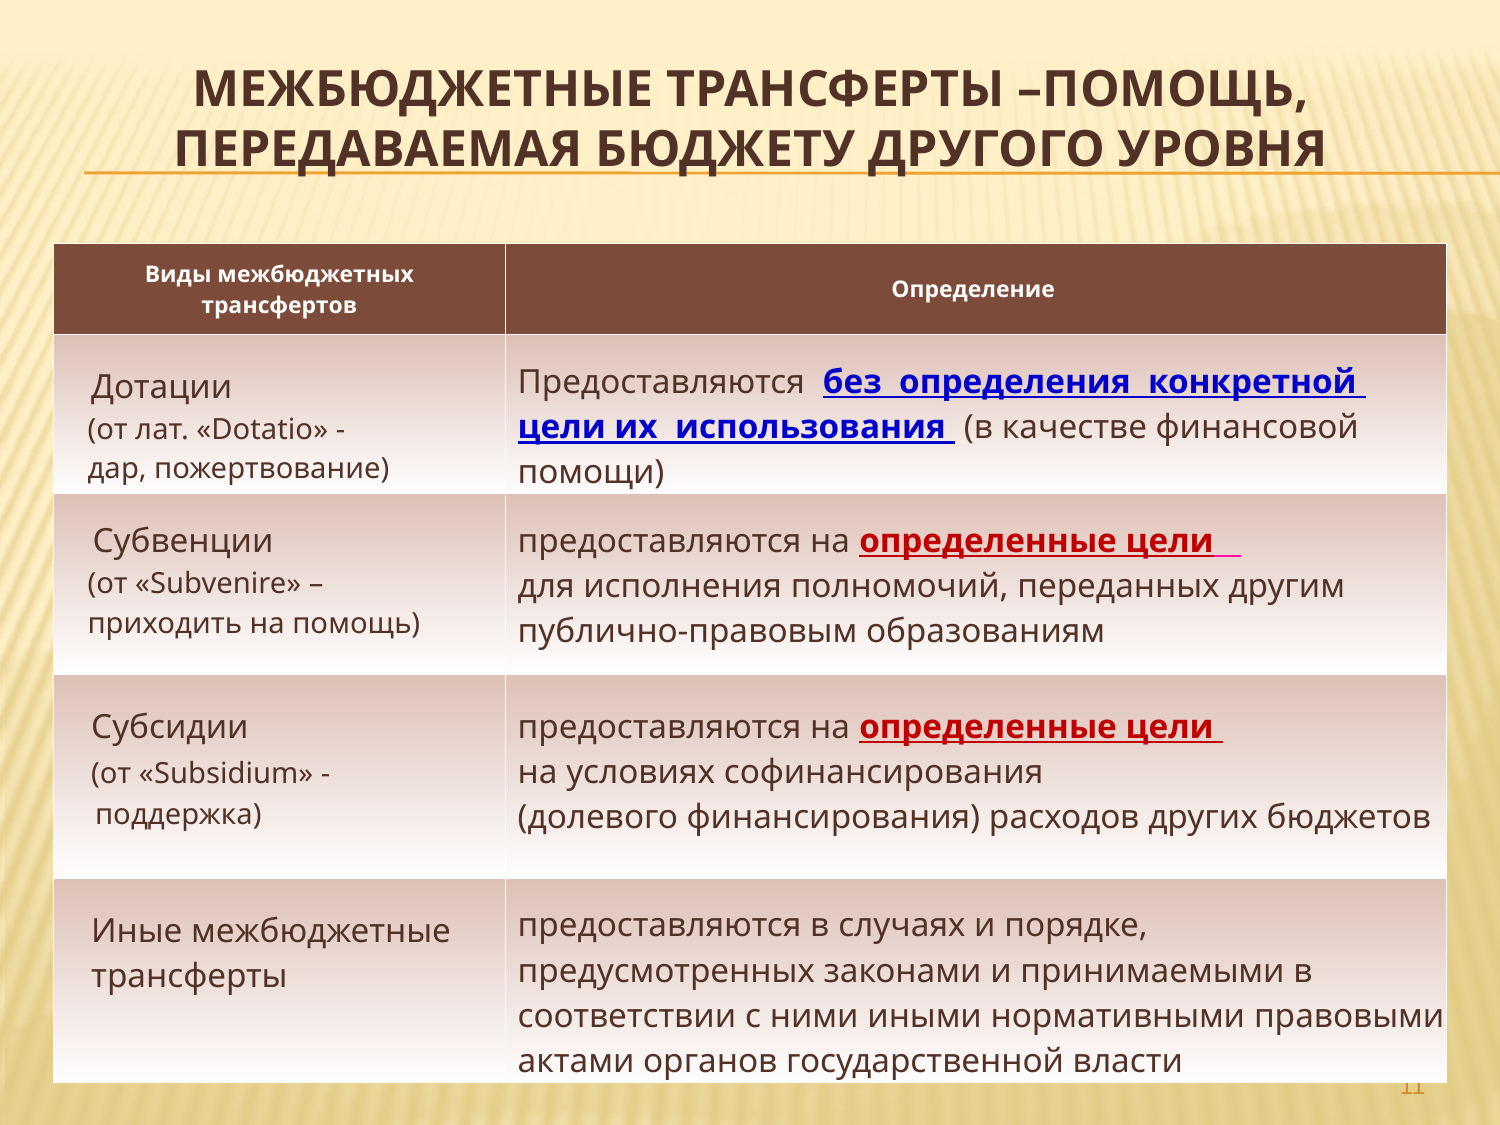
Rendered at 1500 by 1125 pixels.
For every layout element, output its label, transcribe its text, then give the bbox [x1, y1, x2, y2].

title Межбюджетные трансферты –помощь, передаваемая бюджету другого уровня [53, 0, 1449, 233]
table_cell Субсидии (от «Subsidium» - поддержка) [54, 675, 505, 878]
table_cell Предоставляются без определения конкретной цели их использования (в качестве финансовой помощи) [506, 335, 1446, 493]
table_header Определение [506, 244, 1446, 334]
table_cell Дотации (от лат. «Dotatio» - дар, пожертвование) [54, 335, 505, 493]
table_cell предоставляются на определенные цели для исполнения полномочий, переданных другим публично-правовым образованиям [506, 494, 1446, 674]
table_header Виды межбюджетных трансфертов [54, 244, 505, 334]
table_cell предоставляются на определенные цели на условиях софинансирования (долевого финансирования) расходов других бюджетов [506, 675, 1446, 878]
table_cell предоставляются в случаях и порядке, предусмотренных законами и принимаемыми в соответствии с ними иными нормативными правовыми актами органов государственной власти [506, 879, 1446, 1082]
table_cell Иные межбюджетные трансферты [54, 879, 505, 1082]
table_cell Субвенции (от «Subvenire» – приходить на помощь) [54, 494, 505, 674]
slide_number 11 [1350, 1062, 1475, 1103]
